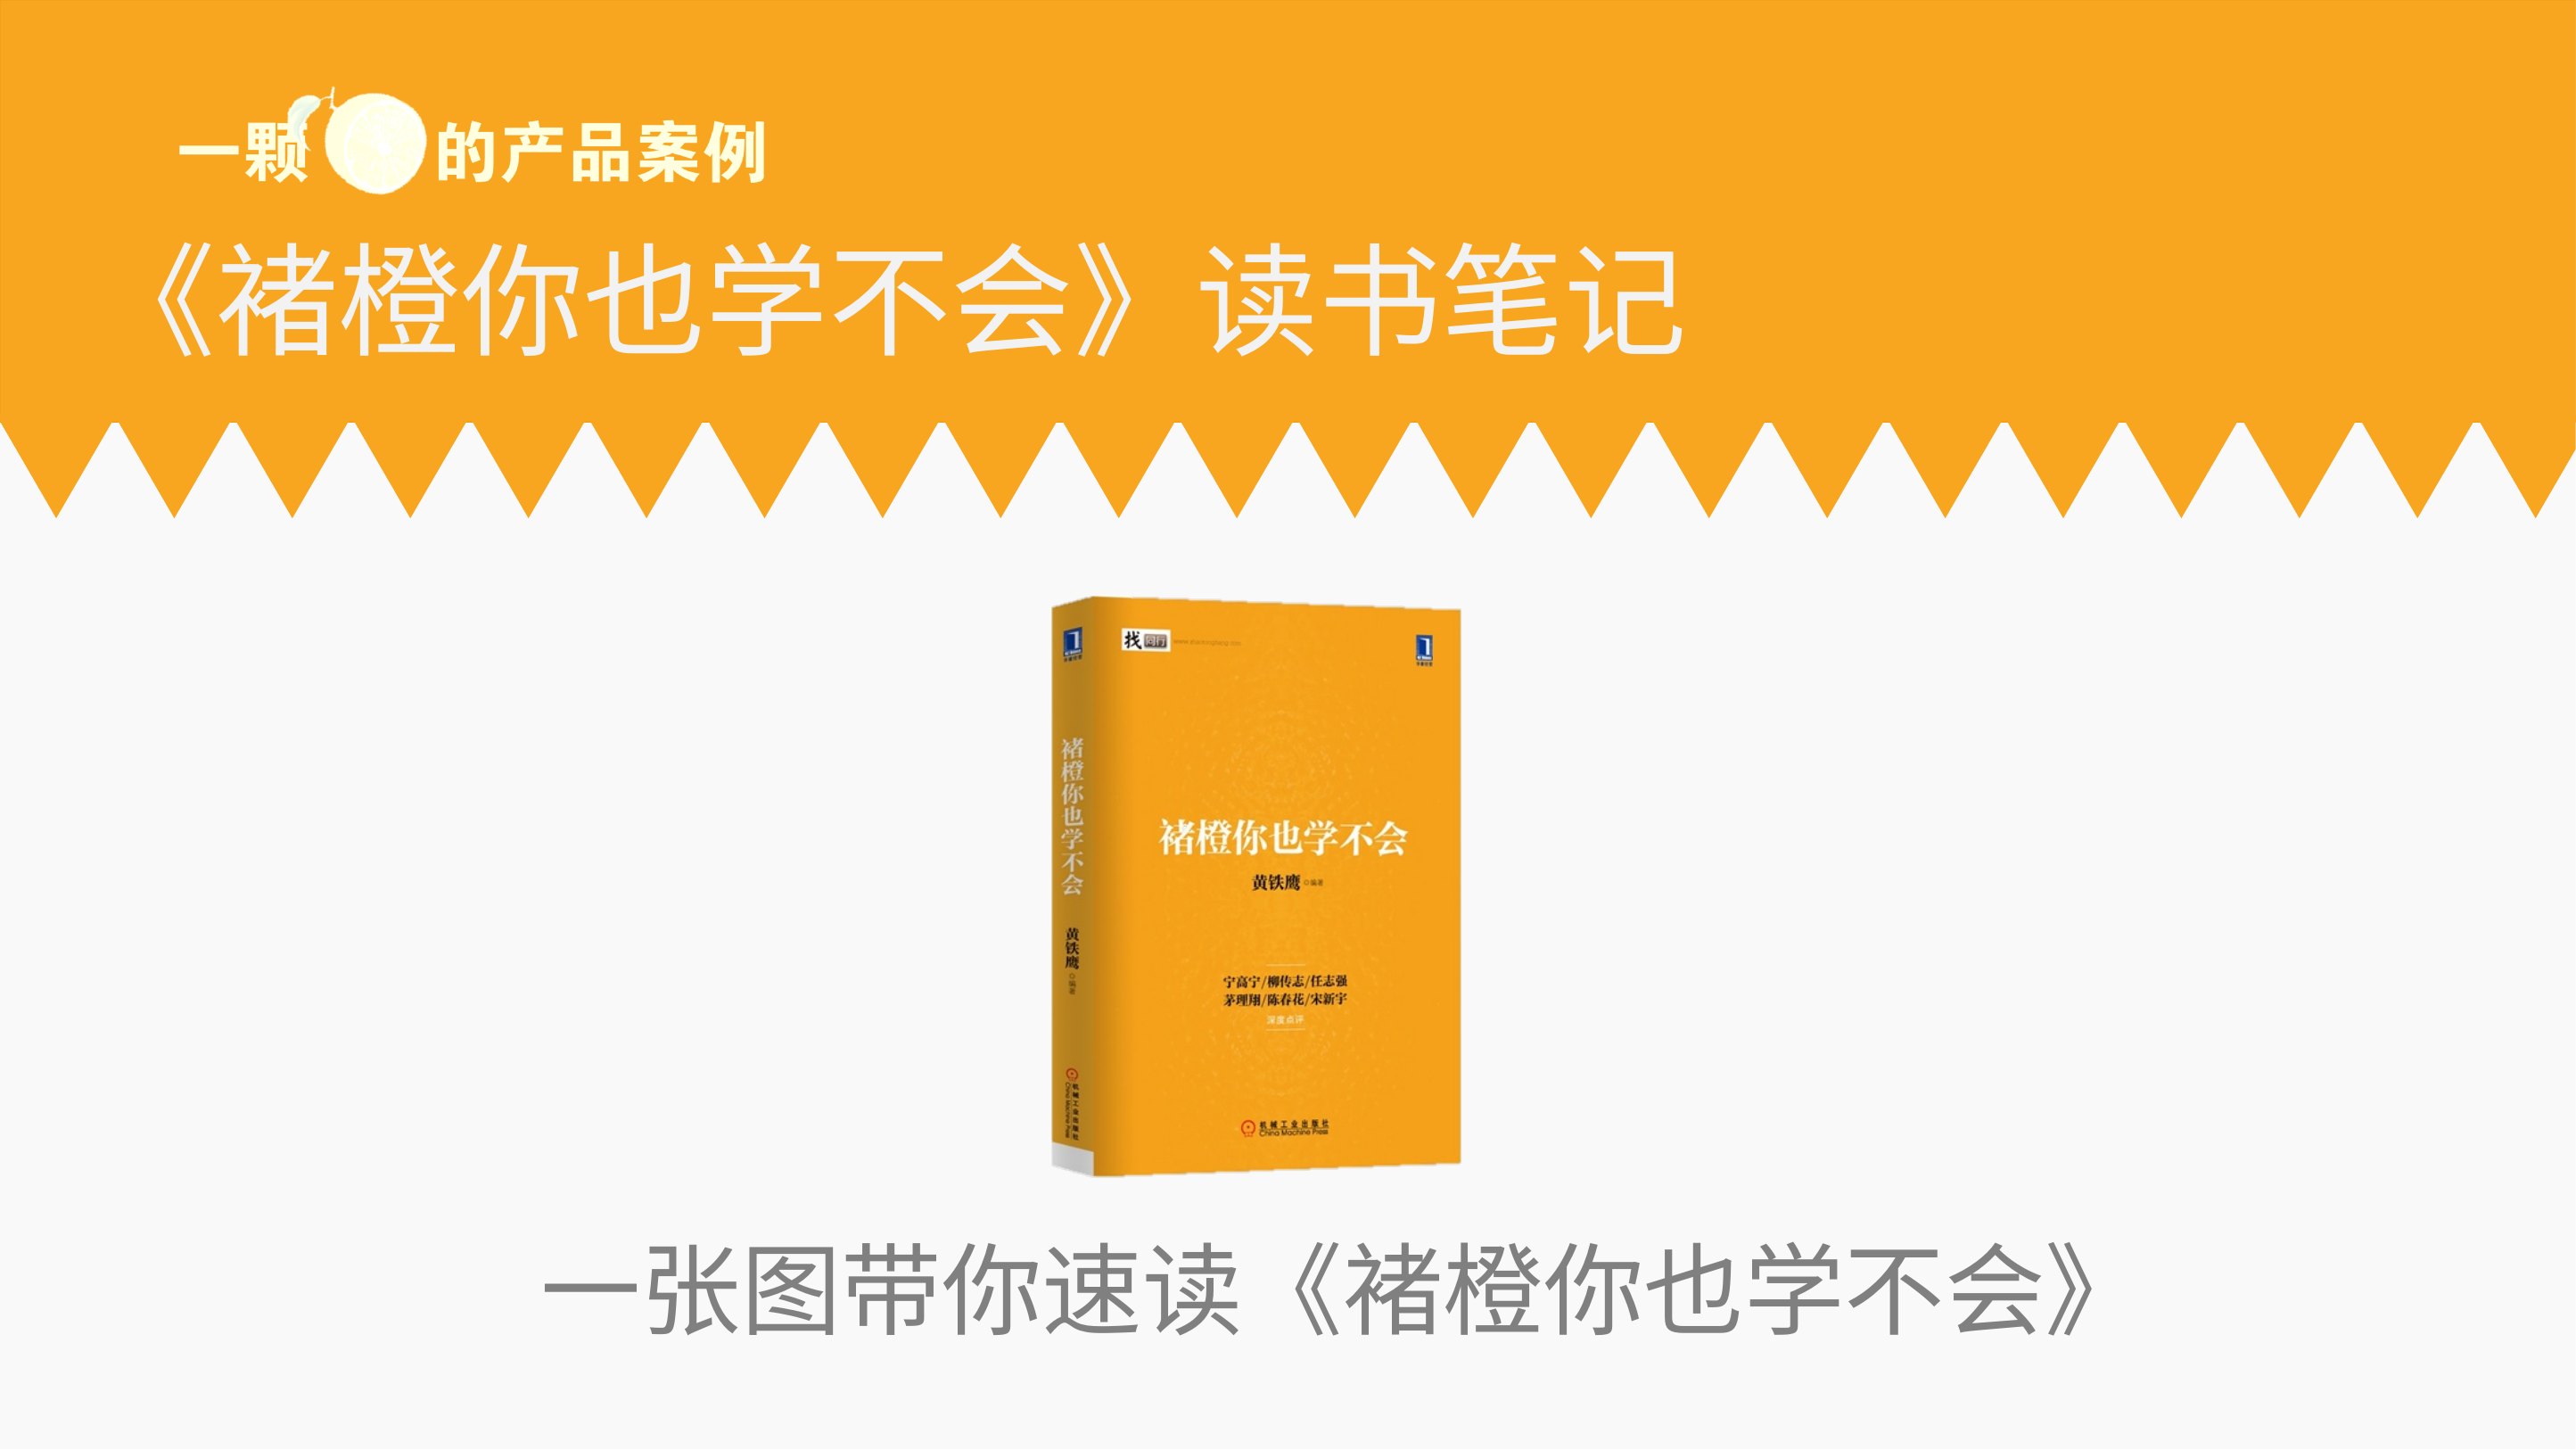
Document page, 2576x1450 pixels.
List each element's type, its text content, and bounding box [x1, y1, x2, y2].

text_box [939, 414, 1059, 521]
text_box [1765, 414, 1886, 521]
text_box [0, 0, 2576, 414]
text_box [1411, 414, 1532, 521]
text_box [585, 414, 705, 521]
text_box [349, 414, 469, 521]
text_box 一张图带你速读《褚橙你也学不会》 [188, 1179, 2498, 1356]
picture [134, 0, 810, 296]
text_box [1293, 414, 1414, 521]
text_box [112, 414, 234, 521]
text_box [1883, 414, 2004, 521]
text_box [466, 414, 588, 521]
text_box 《褚橙你也学不会》读书笔记 [79, 217, 1701, 377]
text_box [1057, 414, 1178, 521]
text_box [2237, 414, 2358, 521]
text_box [1647, 414, 1768, 521]
text_box [230, 414, 351, 521]
text_box [2473, 414, 2576, 521]
text_box [1175, 414, 1296, 521]
text_box [1529, 414, 1650, 521]
text_box [820, 414, 942, 521]
text_box [0, 414, 115, 521]
picture [1051, 596, 1461, 1180]
text_box [2356, 414, 2476, 521]
text_box [703, 414, 824, 521]
text_box [2002, 414, 2122, 521]
text_box [2119, 414, 2241, 521]
